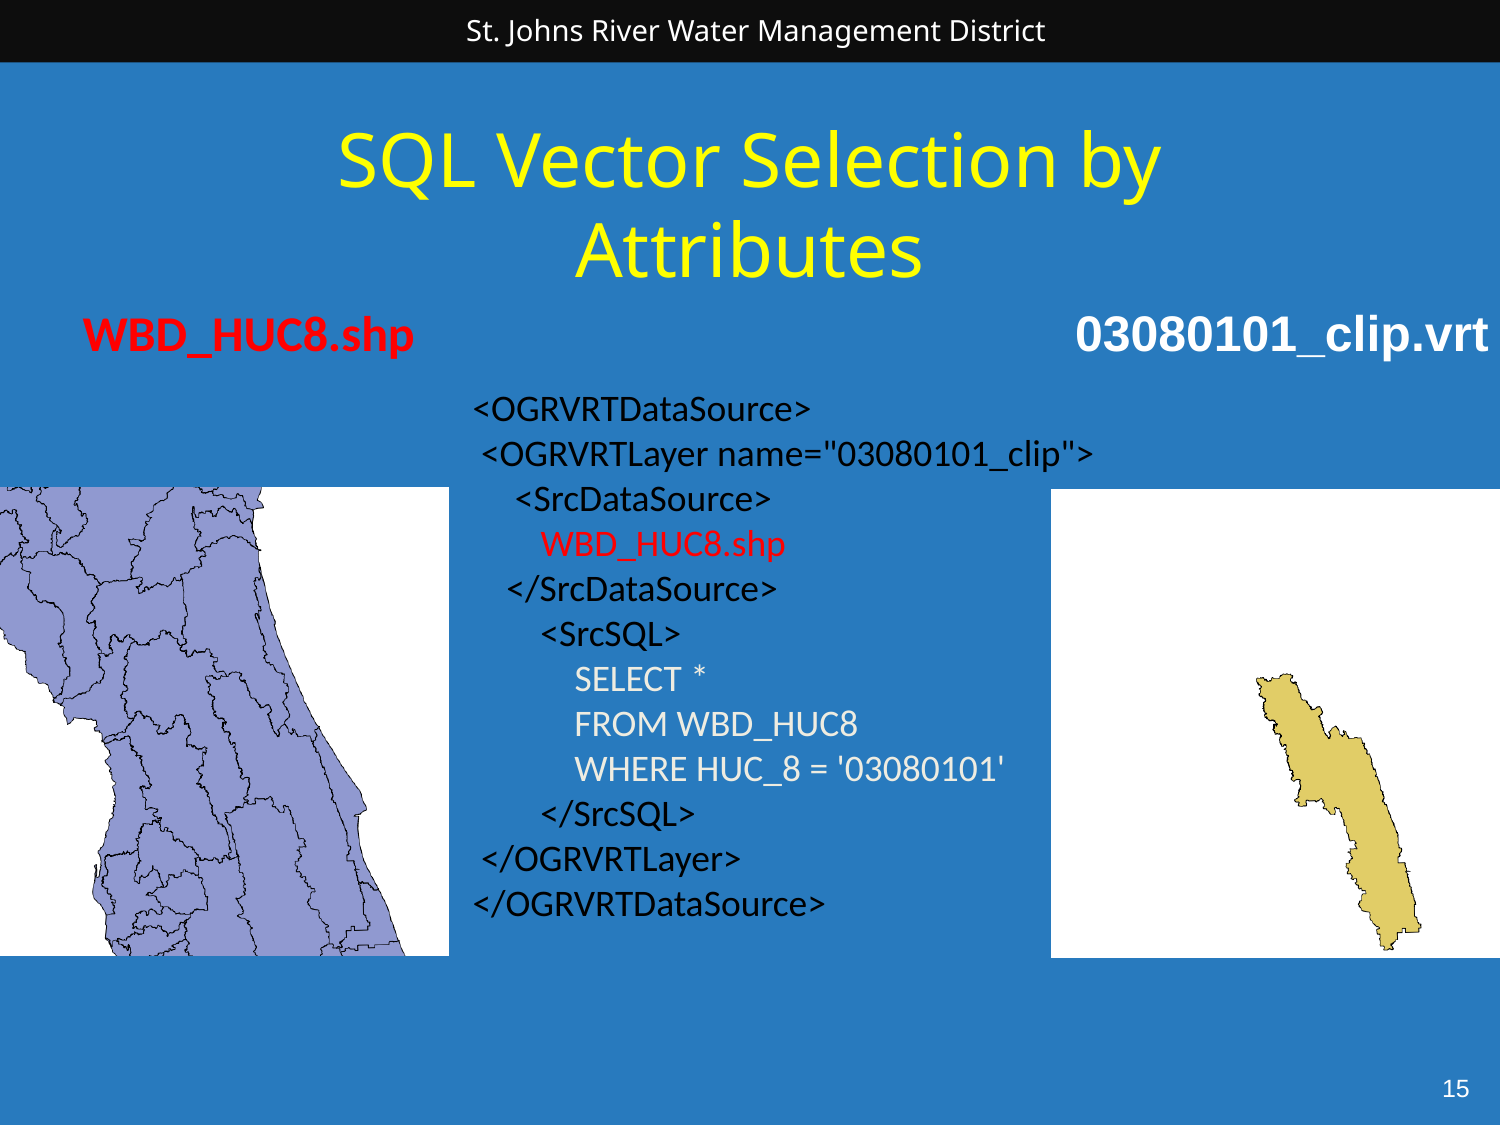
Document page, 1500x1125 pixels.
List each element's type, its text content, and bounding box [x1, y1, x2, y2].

text_box <OGRVRTDataSource> <OGRVRTLayer name="03080101_clip"> <SrcDataSource> WBD_HUC8.shp </SrcDataSource> <SrcSQL> SELECT * FROM WBD_HUC8 WHERE HUC_8 = '03080101' </SrcSQL> </OGRVRTLayer> </OGRVRTDataSource> [457, 376, 1110, 932]
title SQL Vector Selection by Attributes [150, 104, 1350, 255]
list 03080101_clip.vrt [833, 277, 1497, 386]
slide_number 15 [1200, 1065, 1500, 1125]
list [0, 487, 449, 956]
text_box WBD_HUC8.shp [75, 277, 738, 386]
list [1050, 489, 1500, 958]
